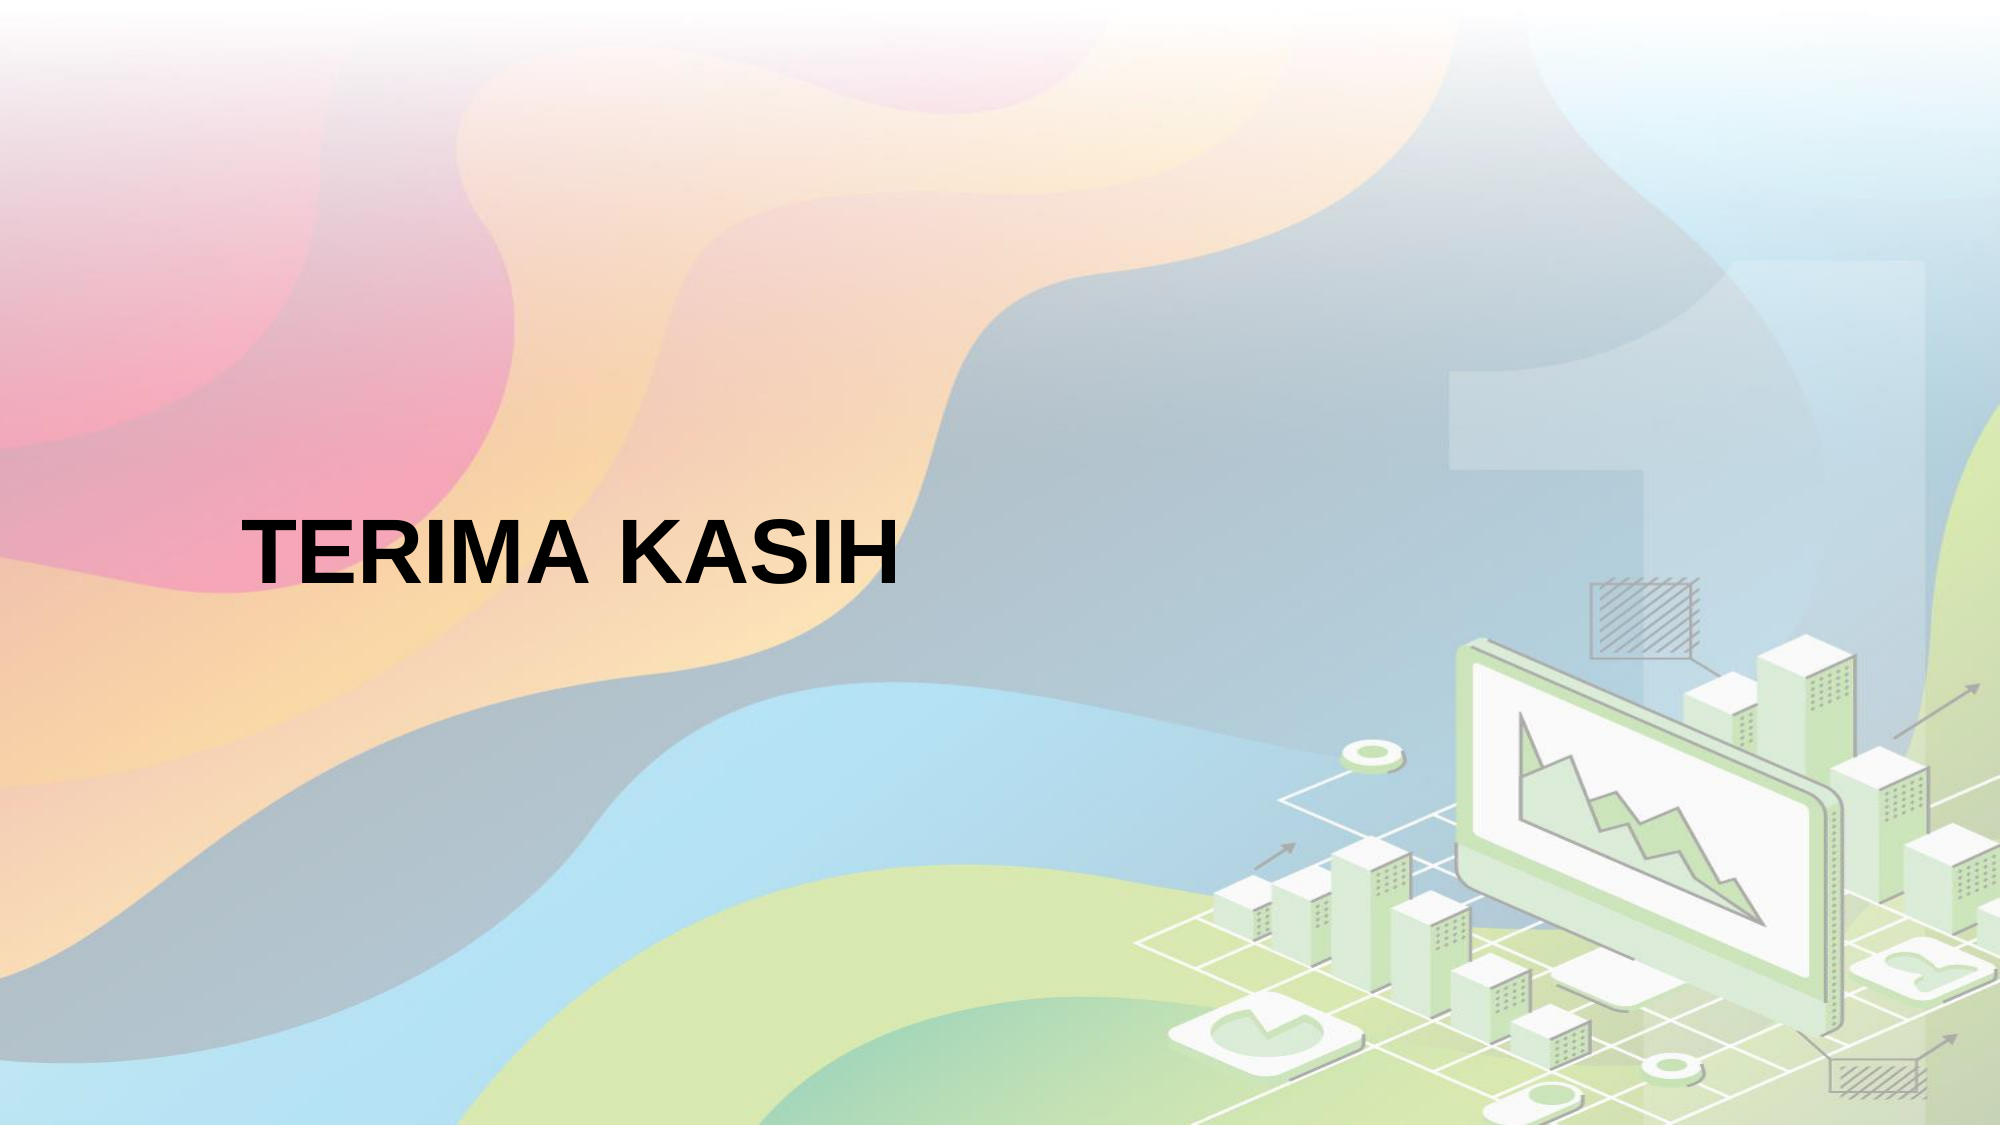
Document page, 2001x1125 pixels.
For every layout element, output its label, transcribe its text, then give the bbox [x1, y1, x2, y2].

picture [0, 0, 2000, 1125]
title TERIMA KASIH [238, 492, 1761, 681]
